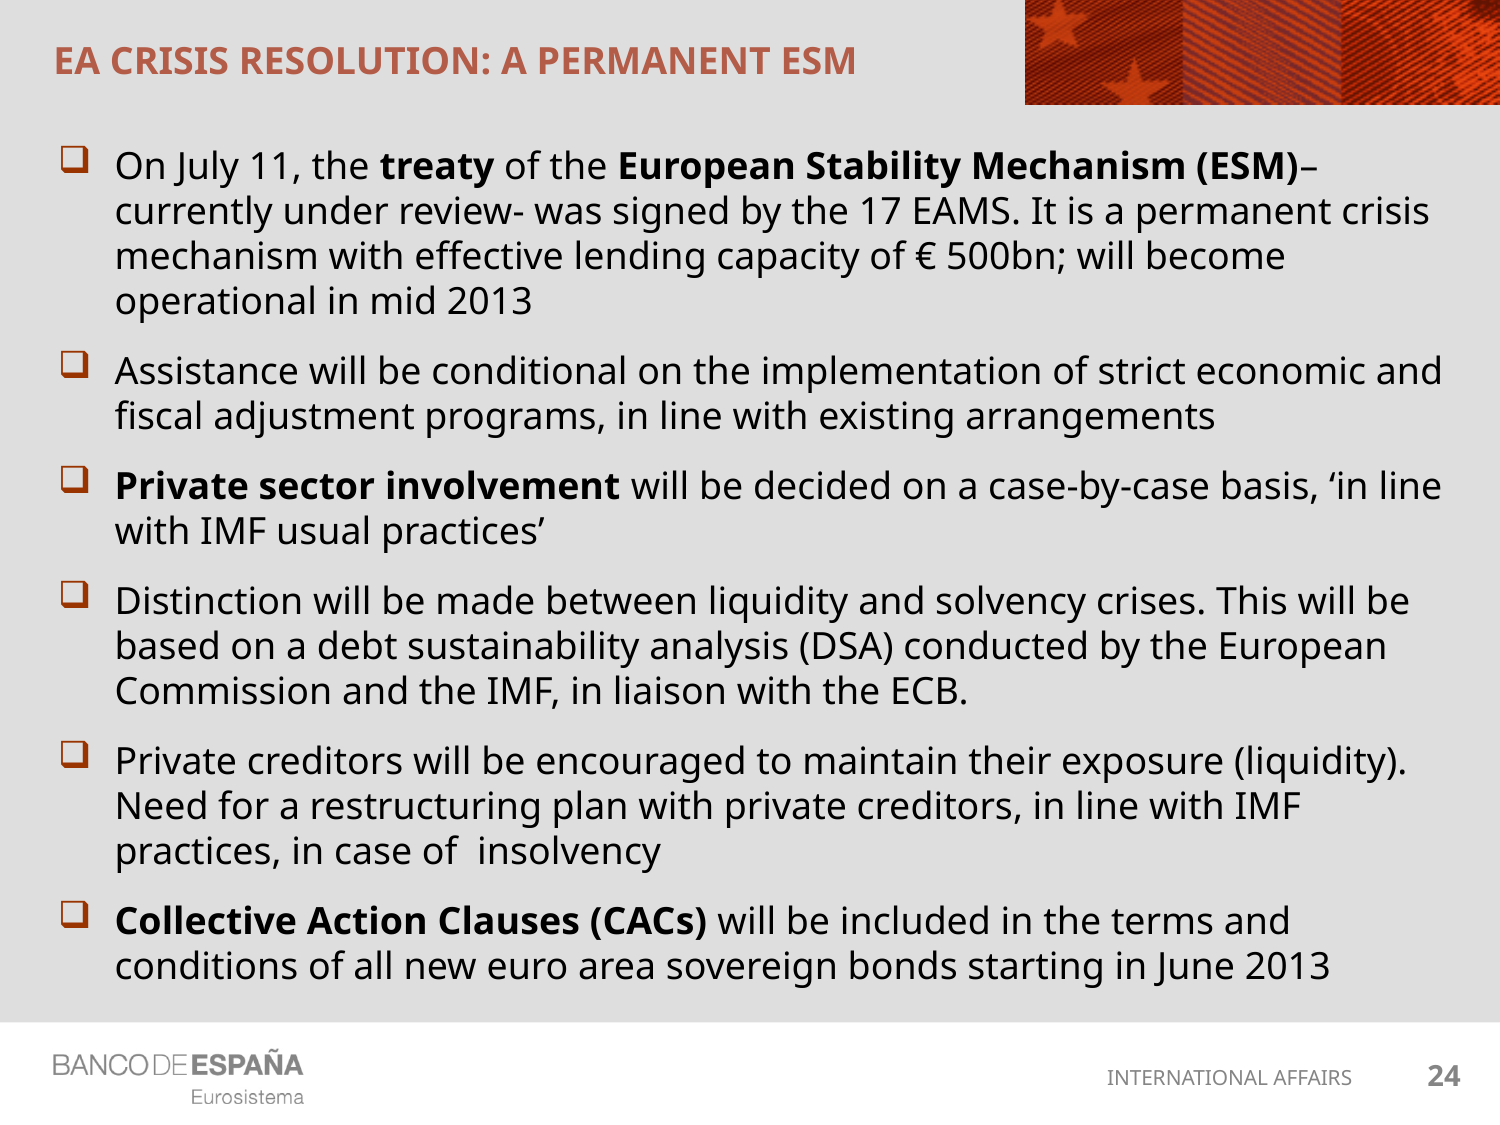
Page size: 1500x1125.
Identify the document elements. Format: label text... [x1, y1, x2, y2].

picture [1025, 0, 1500, 105]
list On July 11, the treaty of the European Stability Mechanism (ESM)–currently under review- was signed by the 17 EAMS. It is a permanent crisis mechanism with effective lending capacity of € 500bn; will become operational in mid 2013 Assistance will be conditional on the implementation of strict economic and fiscal adjustment programs, in line with existing arrangements Private sector involvement will be decided on a case-by-case basis, ‘in line with IMF usual practices’ Distinction will be made between liquidity and solvency crises. This will be based on a debt sustainability analysis (DSA) conducted by the European Commission and the IMF, in liaison with the ECB. Private creditors will be encouraged to maintain their exposure (liquidity). Need for a restructuring plan with private creditors, in line with IMF practices, in case of insolvency Collective Action Clauses (CACs) will be included in the terms and conditions of all new euro area sovereign bonds starting in June 2013 [42, 134, 1468, 1017]
picture [53, 1048, 304, 1104]
slide_number 24 [1390, 1049, 1477, 1104]
title EA CRISIS RESOLUTION: A PERMANENT ESM [38, 0, 1011, 119]
